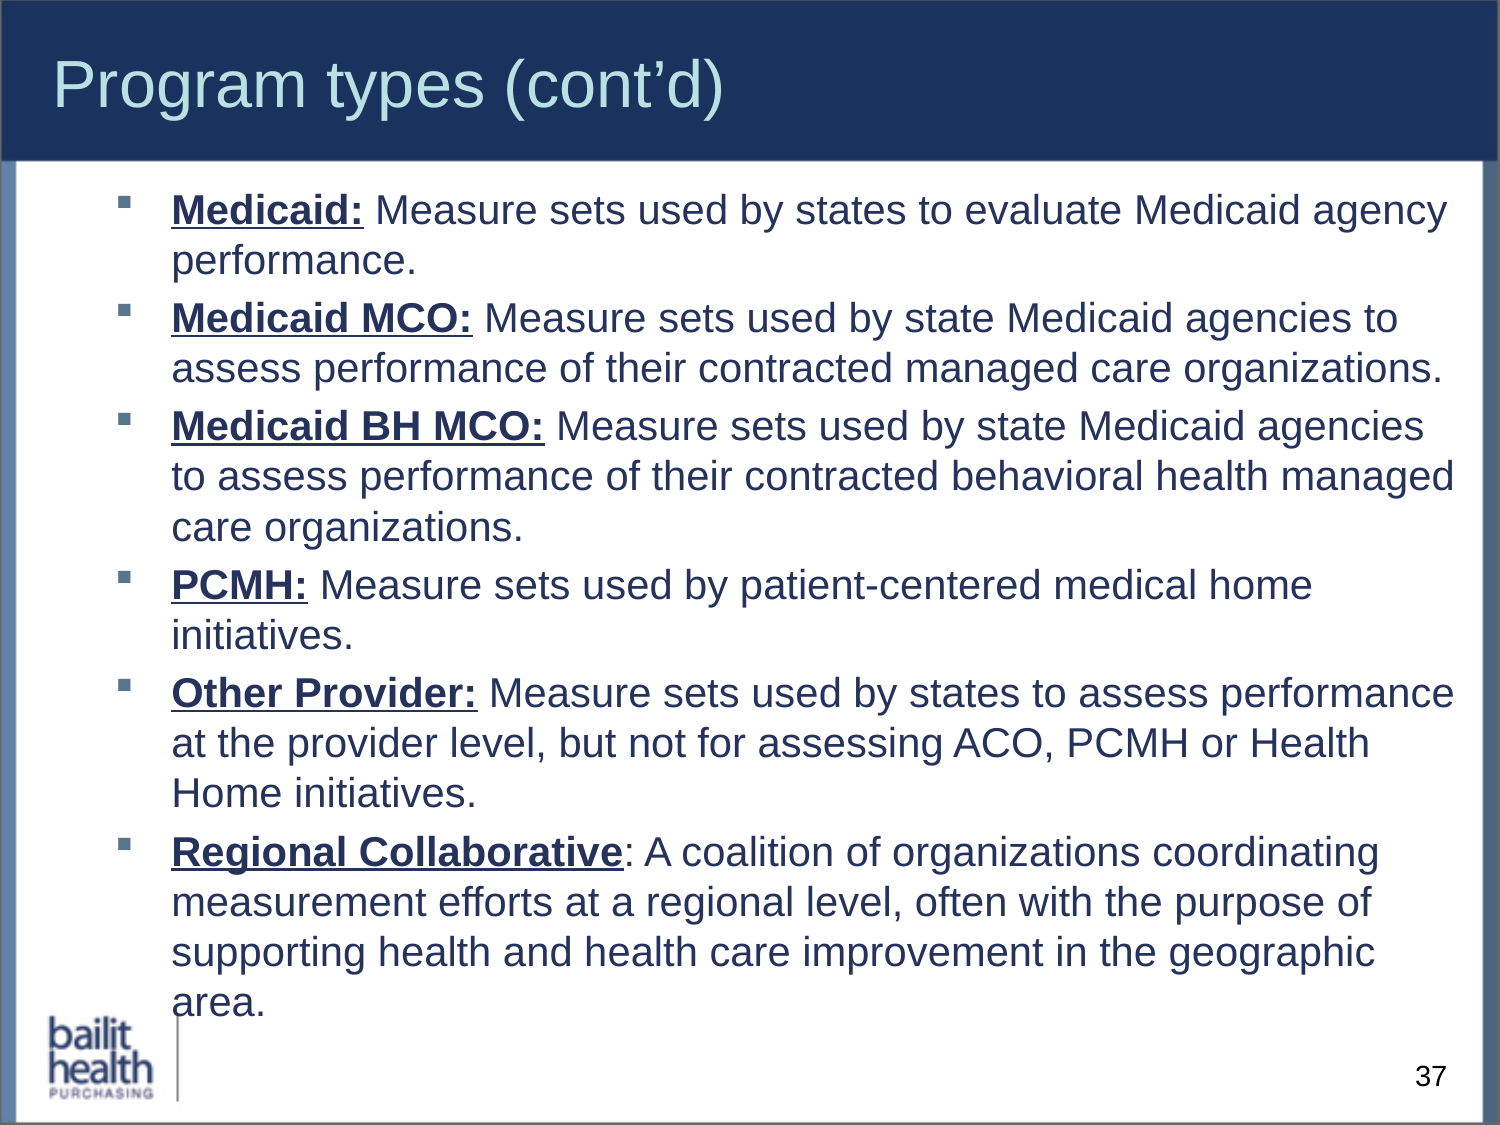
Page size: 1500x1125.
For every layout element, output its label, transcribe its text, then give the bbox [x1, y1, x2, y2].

slide_number 37 [1374, 1049, 1463, 1088]
title Program types (cont’d) [37, 0, 1313, 176]
picture [0, 0, 1500, 1125]
list Medicaid: Measure sets used by states to evaluate Medicaid agency performance. Medicaid MCO: Measure sets used by state Medicaid agencies to assess performance of their contracted managed care organizations. Medicaid BH MCO: Measure sets used by state Medicaid agencies to assess performance of their contracted behavioral health managed care organizations. PCMH: Measure sets used by patient-centered medical home initiatives. Other Provider: Measure sets used by states to assess performance at the provider level, but not for assessing ACO, PCMH or Health Home initiatives. Regional Collaborative: A coalition of organizations coordinating measurement efforts at a regional level, often with the purpose of supporting health and health care improvement in the geographic area. [99, 174, 1476, 1026]
